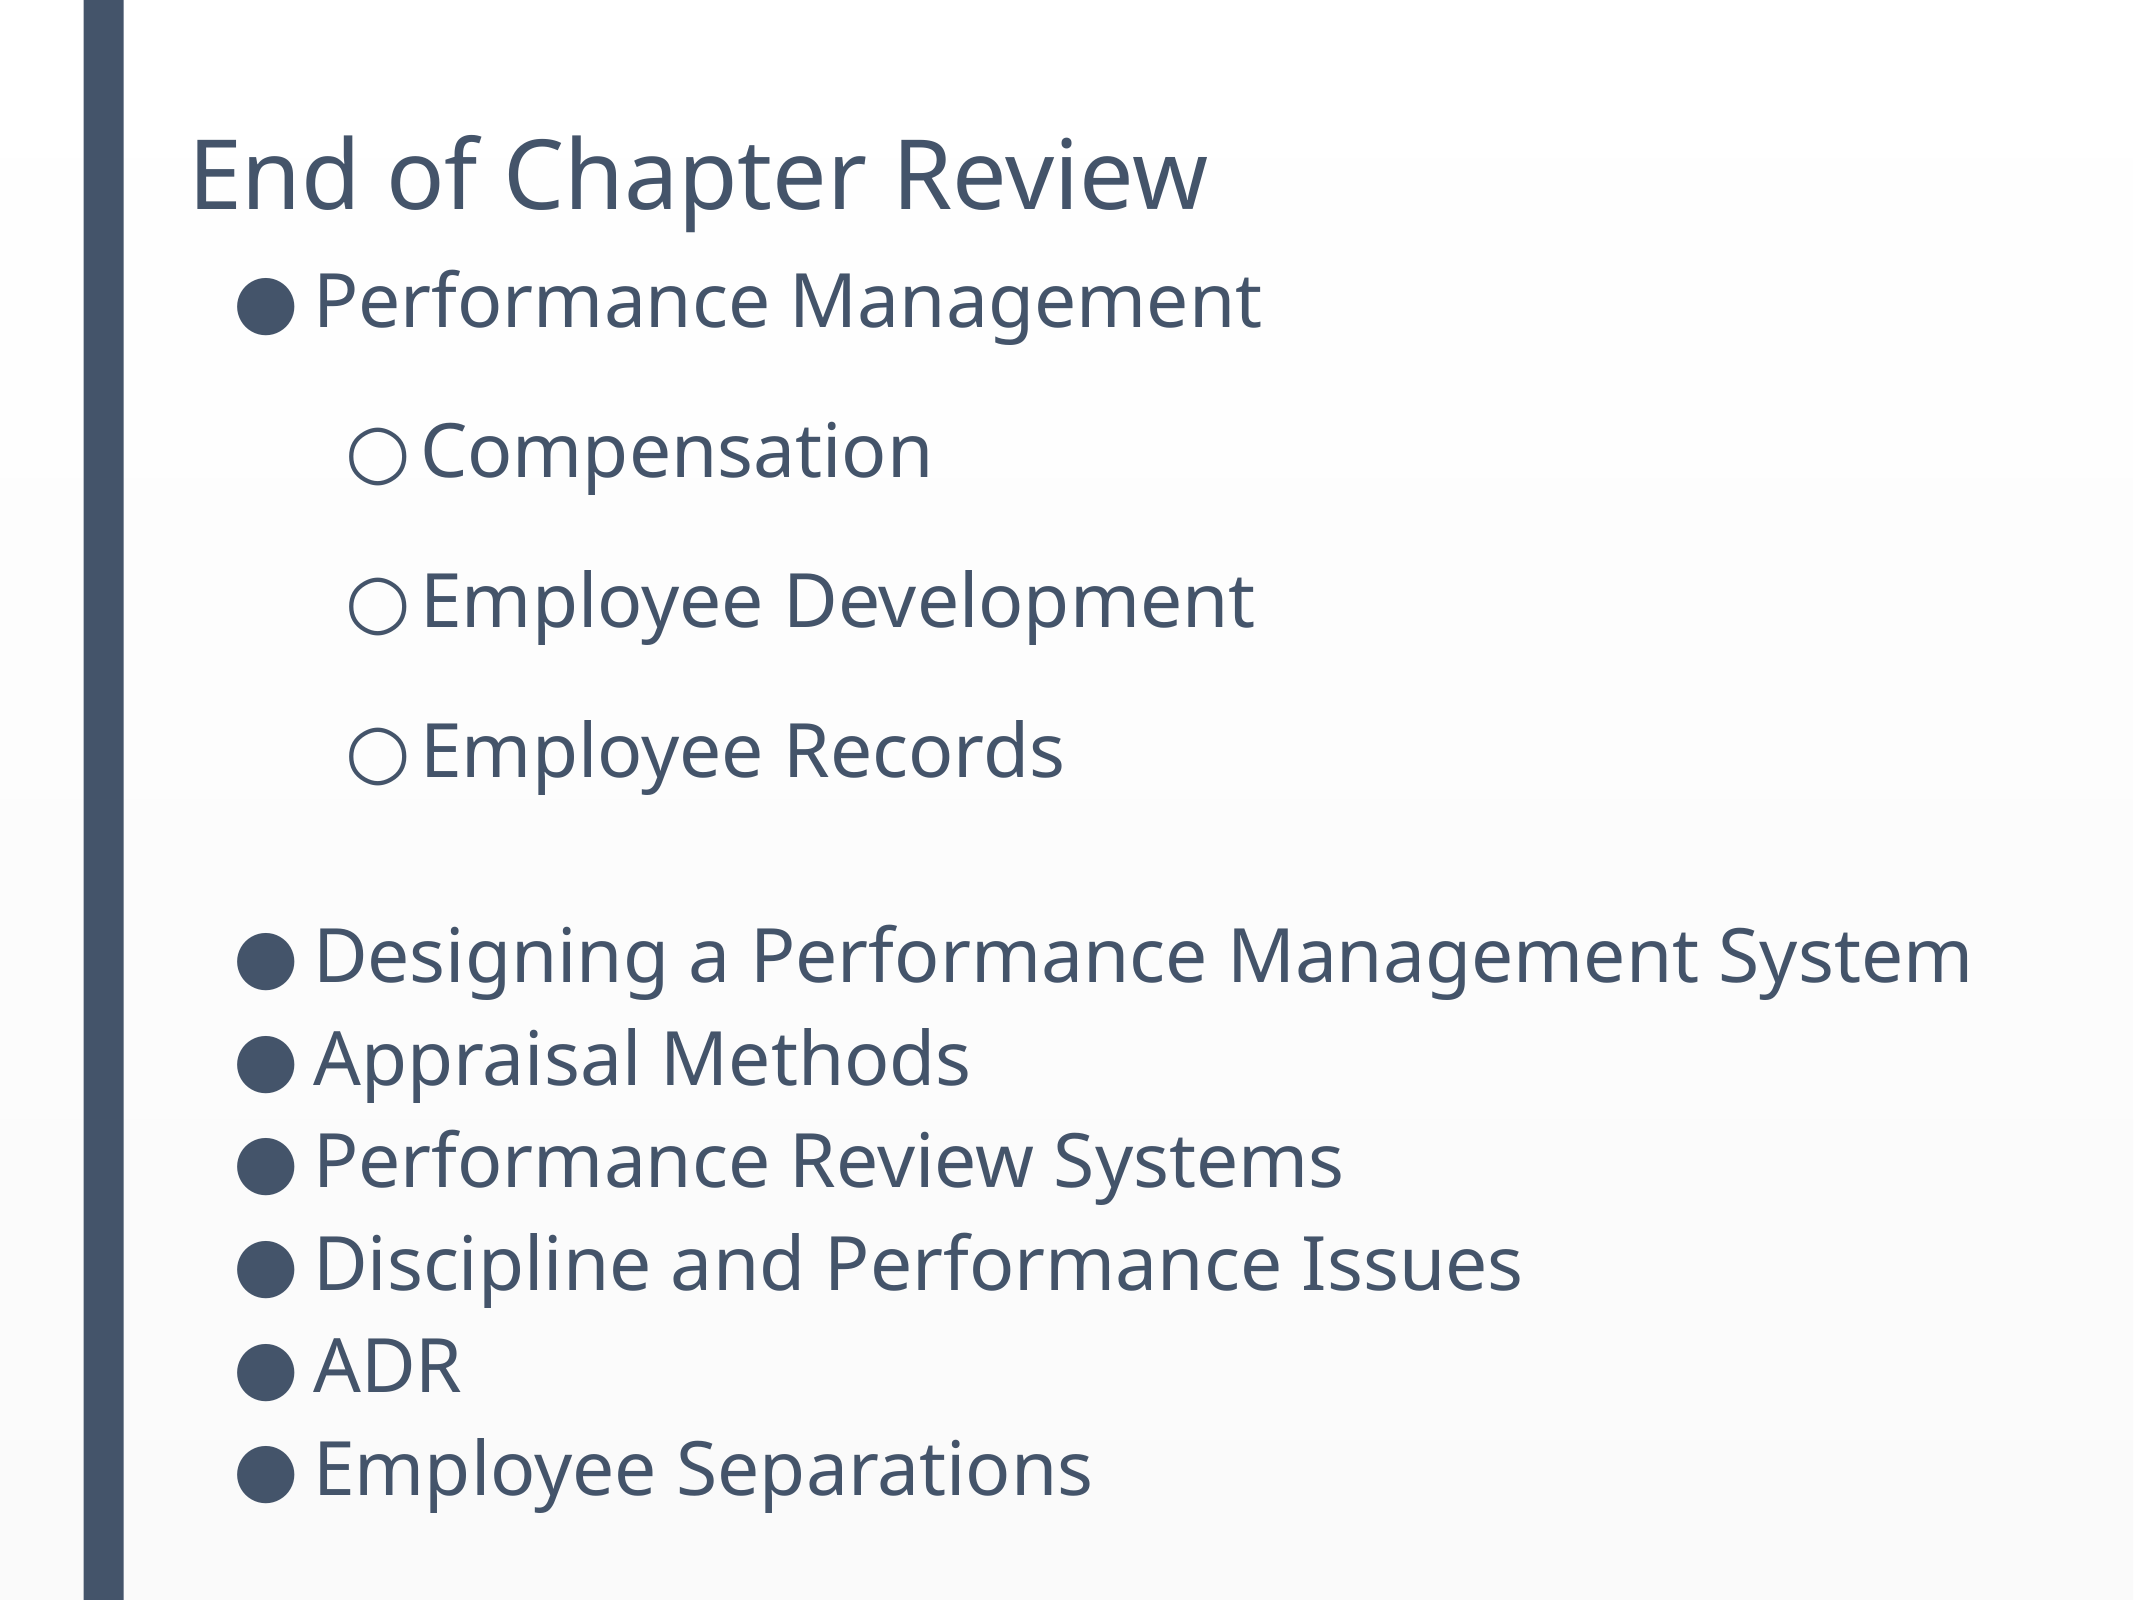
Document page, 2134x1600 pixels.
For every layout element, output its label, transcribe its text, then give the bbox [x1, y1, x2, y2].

title End of Chapter Review [173, 97, 2134, 276]
list Performance Management Compensation Employee Development Employee Records Designing a Performance Management System Appraisal Methods Performance Review Systems Discipline and Performance Issues ADR Employee Separations [191, 223, 2134, 1287]
